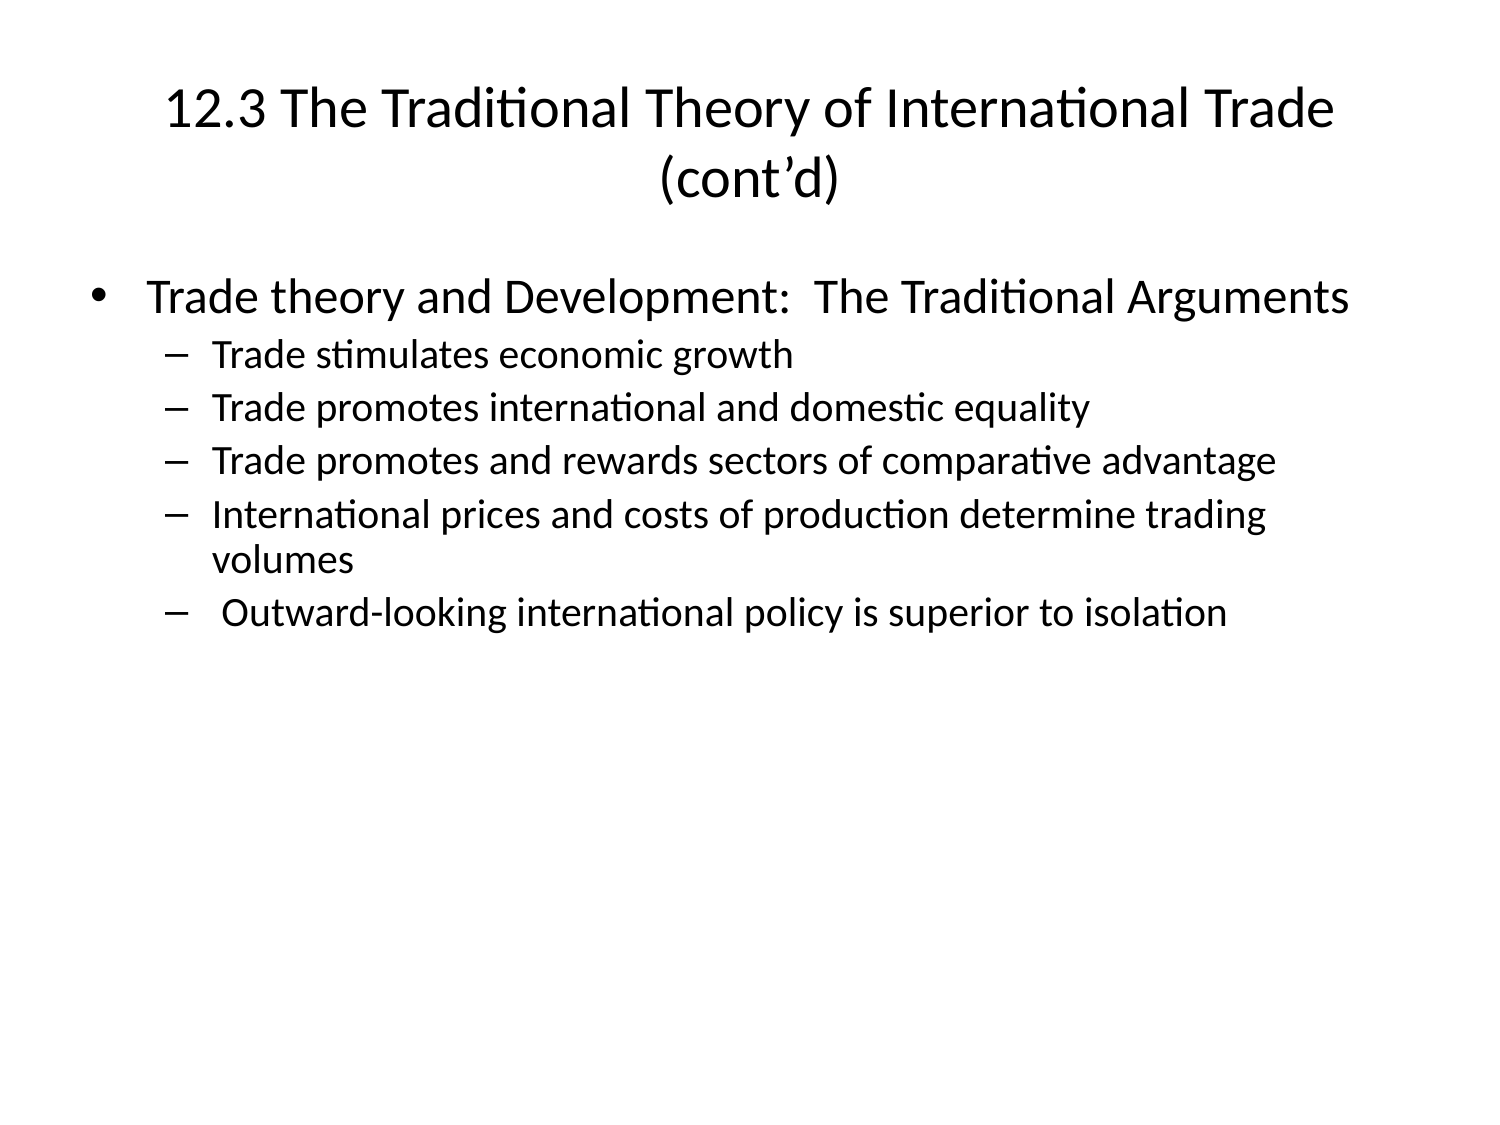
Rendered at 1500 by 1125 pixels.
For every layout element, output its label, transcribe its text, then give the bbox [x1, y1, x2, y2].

title 12.3 The Traditional Theory of International Trade (cont’d) [75, 45, 1425, 233]
list Trade theory and Development: The Traditional Arguments Trade stimulates economic growth Trade promotes international and domestic equality Trade promotes and rewards sectors of comparative advantage International prices and costs of production determine trading volumes Outward-looking international policy is superior to isolation [75, 262, 1425, 1005]
